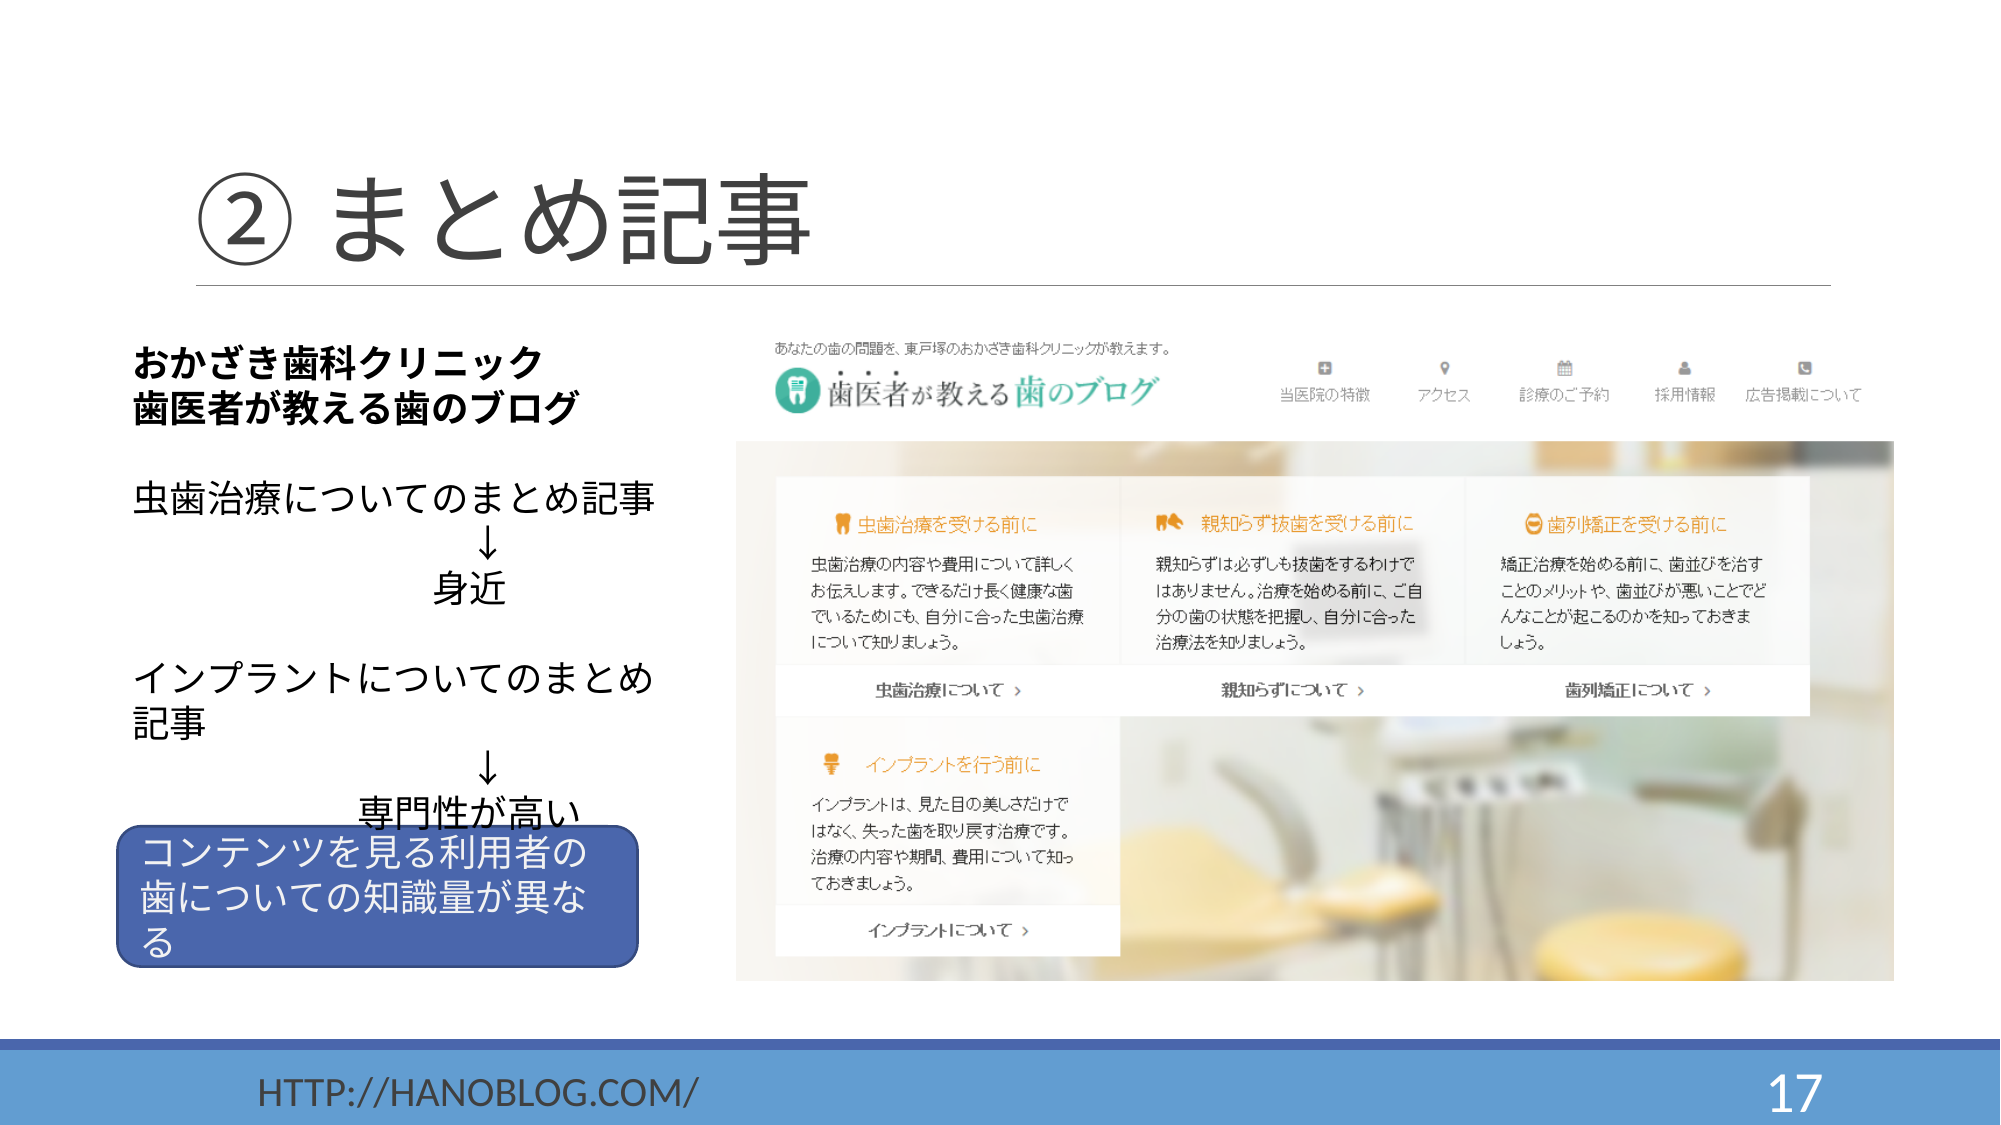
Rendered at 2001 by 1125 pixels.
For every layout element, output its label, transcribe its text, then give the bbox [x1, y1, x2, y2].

text_box コンテンツを見る利用者の 歯についての知識量が異なる [116, 843, 639, 968]
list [736, 319, 1894, 981]
title ②まとめ記事 [180, 47, 1830, 285]
footer http://hanoblog.com/ [32, 1059, 925, 1120]
slide_number 17 [1624, 1059, 1840, 1120]
text_box おかざき歯科クリニック 歯医者が教える歯のブログ 虫歯治療についてのまとめ記事 ↓ 身近 インプラントについてのまとめ記事 ↓ 専門性が高い [117, 333, 688, 888]
